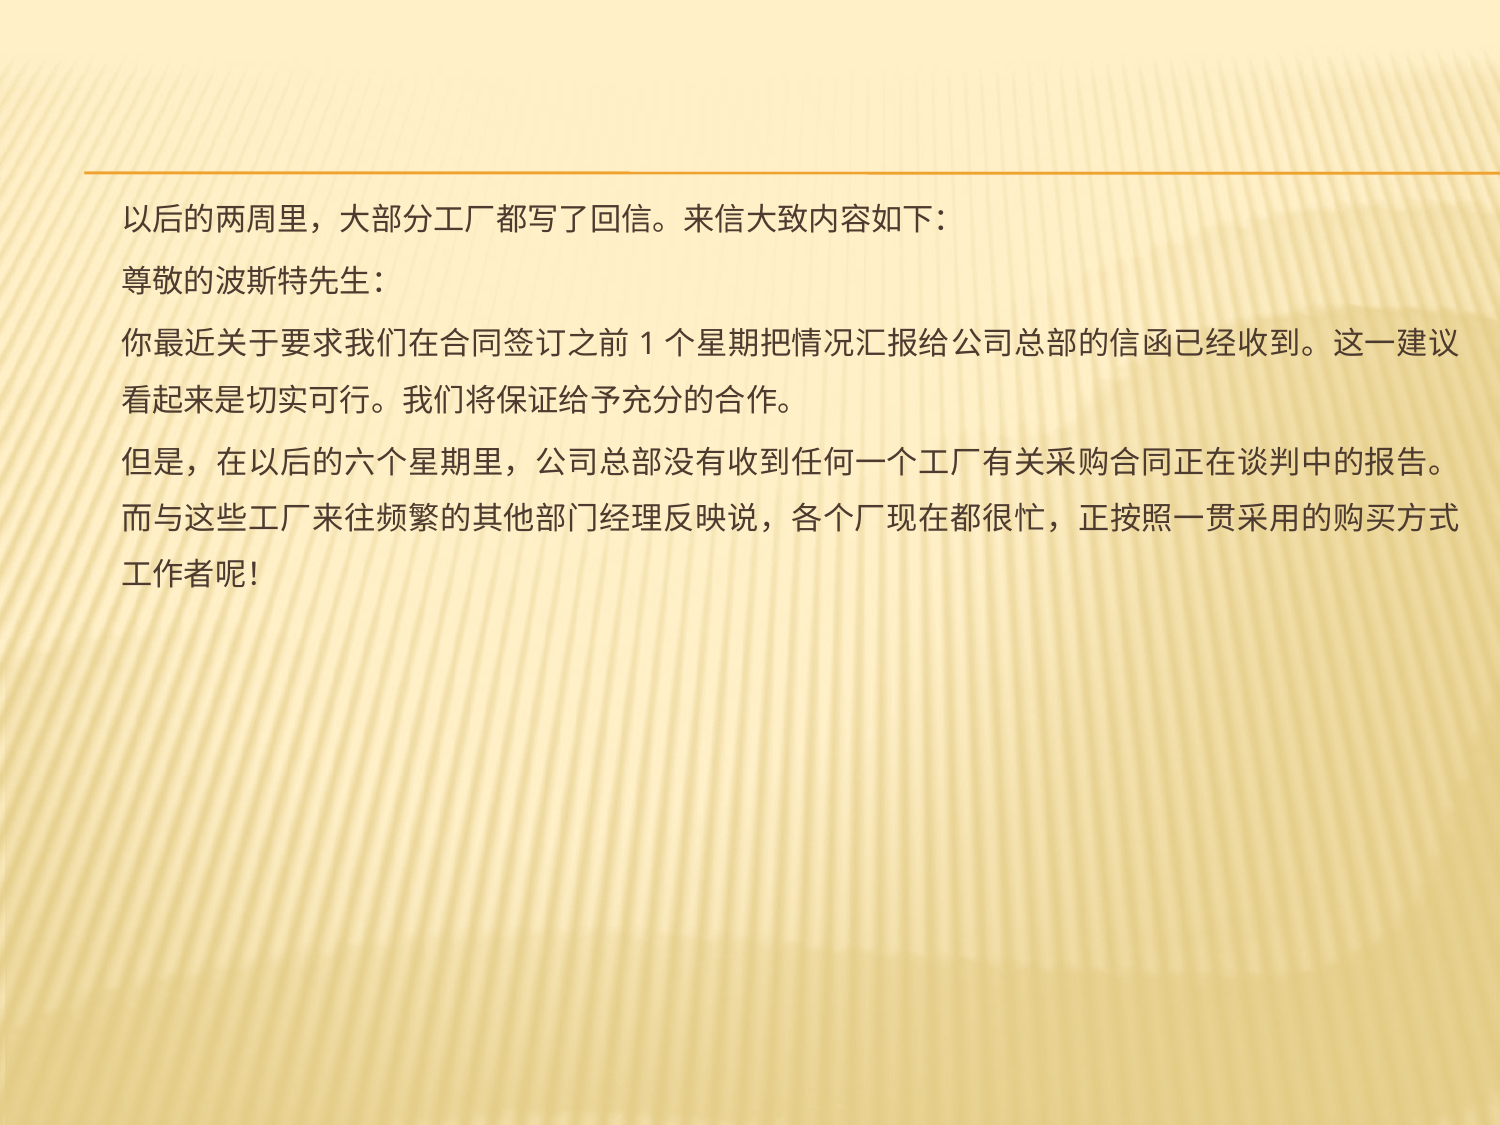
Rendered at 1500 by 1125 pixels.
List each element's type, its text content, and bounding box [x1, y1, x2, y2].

list 以后的两周里，大部分工厂都写了回信。来信大致内容如下： 尊敬的波斯特先生： 你最近关于要求我们在合同签订之前1个星期把情况汇报给公司总部的信函已经收到。这一建议看起来是切实可行。我们将保证给予充分的合作。 但是，在以后的六个星期里，公司总部没有收到任何一个工厂有关采购合同正在谈判中的报告。而与这些工厂来往频繁的其他部门经理反映说，各个厂现在都很忙，正按照一贯采用的购买方式工作者呢！ [49, 172, 1476, 1118]
